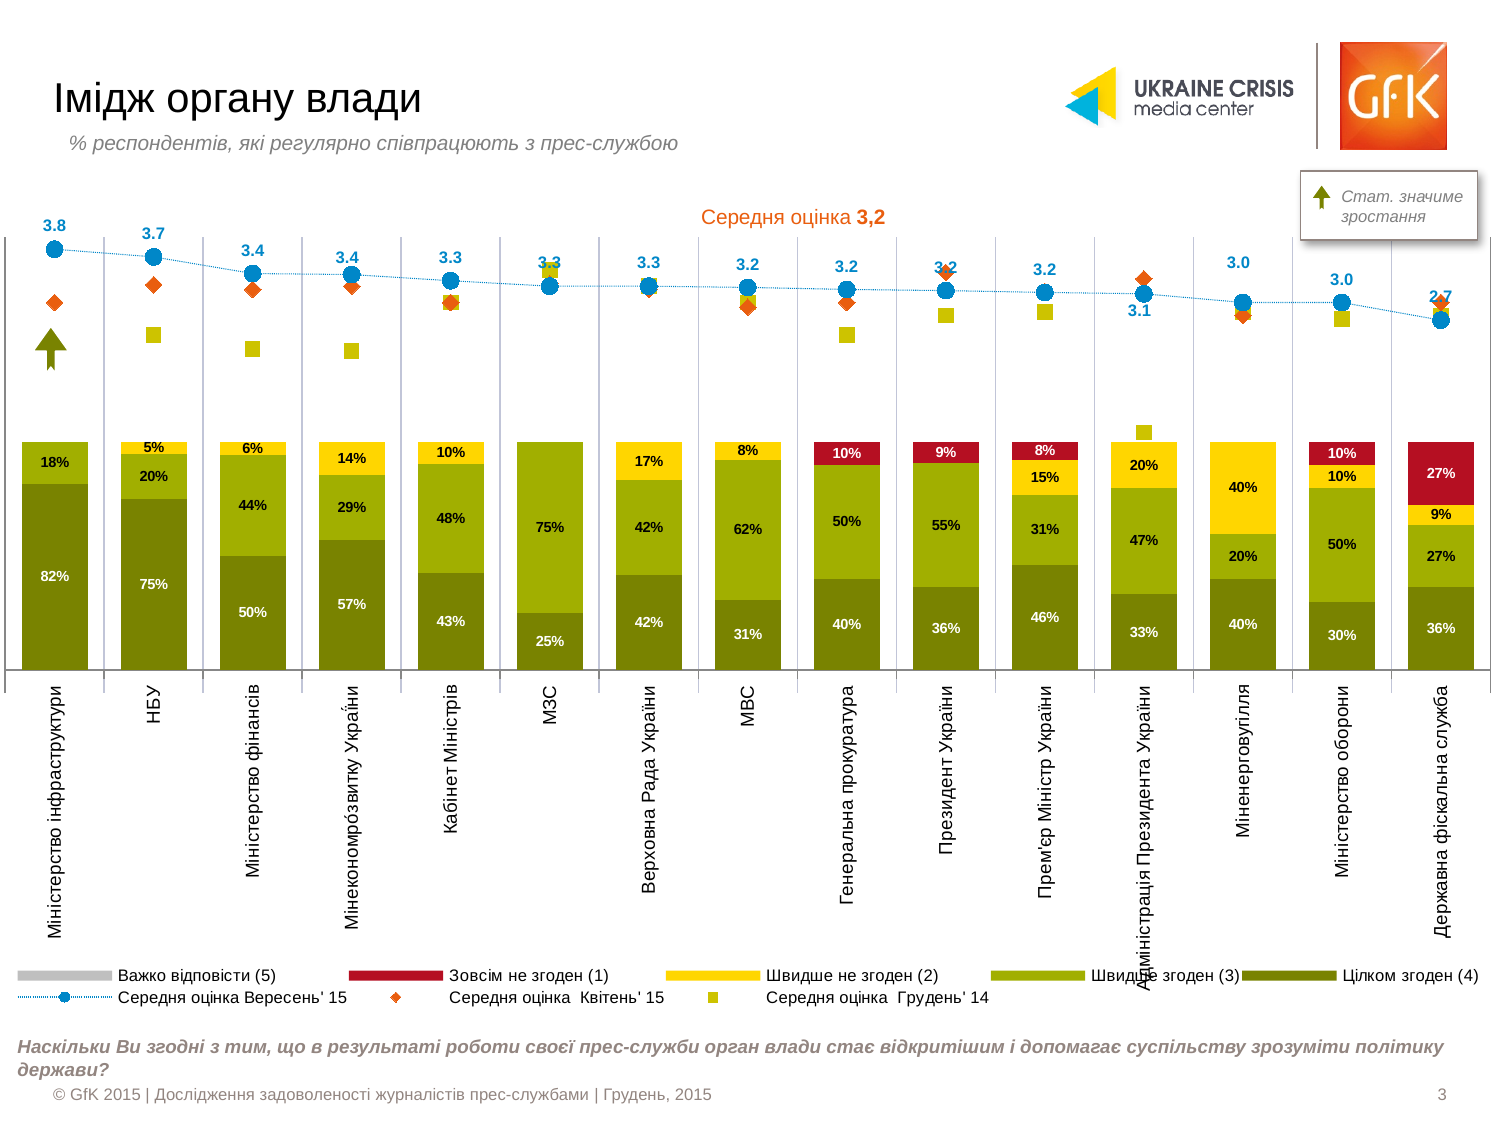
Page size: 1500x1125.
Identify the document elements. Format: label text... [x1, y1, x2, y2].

text_box % респондентів, які регулярно співпрацюють з прес-службою [68, 129, 884, 172]
picture [1093, 64, 1304, 128]
text_box Наскільки Ви згодні з тим, що в результаті роботи своєї прес-служби орган влади стає відкритішим і допомагає суспільству зрозуміти політику держави? [17, 1071, 1478, 1084]
chart [4, 207, 1493, 1062]
picture [1340, 42, 1447, 150]
title Імідж органу влади [53, 42, 1093, 149]
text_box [1300, 170, 1495, 241]
